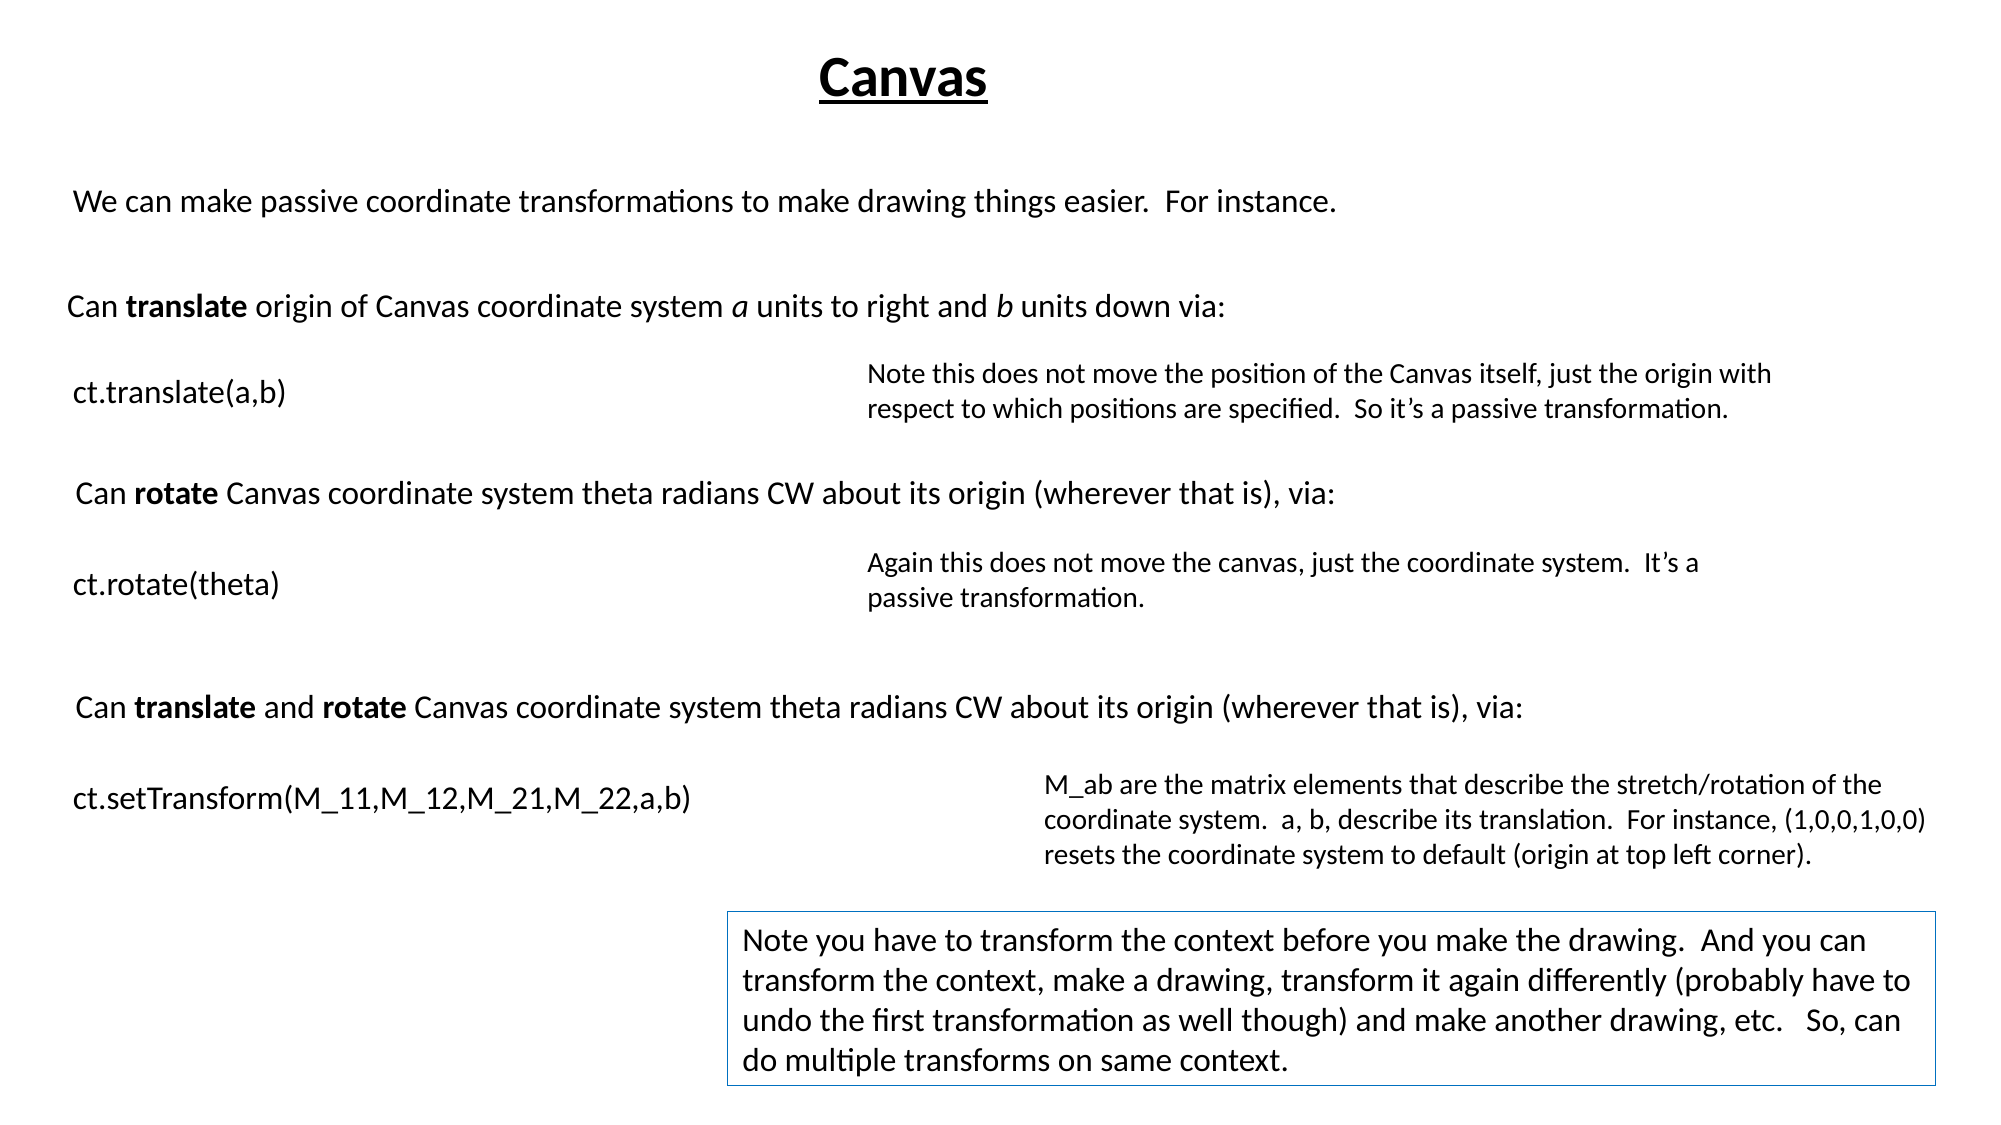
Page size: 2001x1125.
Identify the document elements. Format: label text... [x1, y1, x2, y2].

text_box ct.setTransform(M_11,M_12,M_21,M_22,a,b) [58, 769, 798, 824]
text_box We can make passive coordinate transformations to make drawing things easier. For instance. [58, 171, 1781, 226]
text_box M_ab are the matrix elements that describe the stretch/rotation of the coordinate system. a, b, describe its translation. For instance, (1,0,0,1,0,0) resets the coordinate system to default (origin at top left corner). [1029, 757, 1977, 878]
text_box Note you have to transform the context before you make the drawing. And you can transform the context, make a drawing, transform it again differently (probably have to undo the first transformation as well though) and make another drawing, etc. So, can do multiple transforms on same context. [727, 911, 1936, 1086]
text_box Again this does not move the canvas, just the coordinate system. It’s a passive transformation. [852, 535, 1766, 621]
text_box Note this does not move the position of the Canvas itself, just the origin with respect to which positions are specified. So it’s a passive transformation. [852, 347, 1868, 433]
text_box ct.translate(a,b) [58, 363, 409, 418]
text_box Can rotate Canvas coordinate system theta radians CW about its origin (wherever that is), via: [60, 463, 1521, 519]
text_box Can translate and rotate Canvas coordinate system theta radians CW about its origin (wherever that is), via: [60, 677, 1700, 733]
text_box ct.rotate(theta) [58, 554, 409, 610]
text_box Canvas [804, 31, 1105, 116]
text_box Can translate origin of Canvas coordinate system a units to right and b units down via: [52, 276, 1332, 332]
